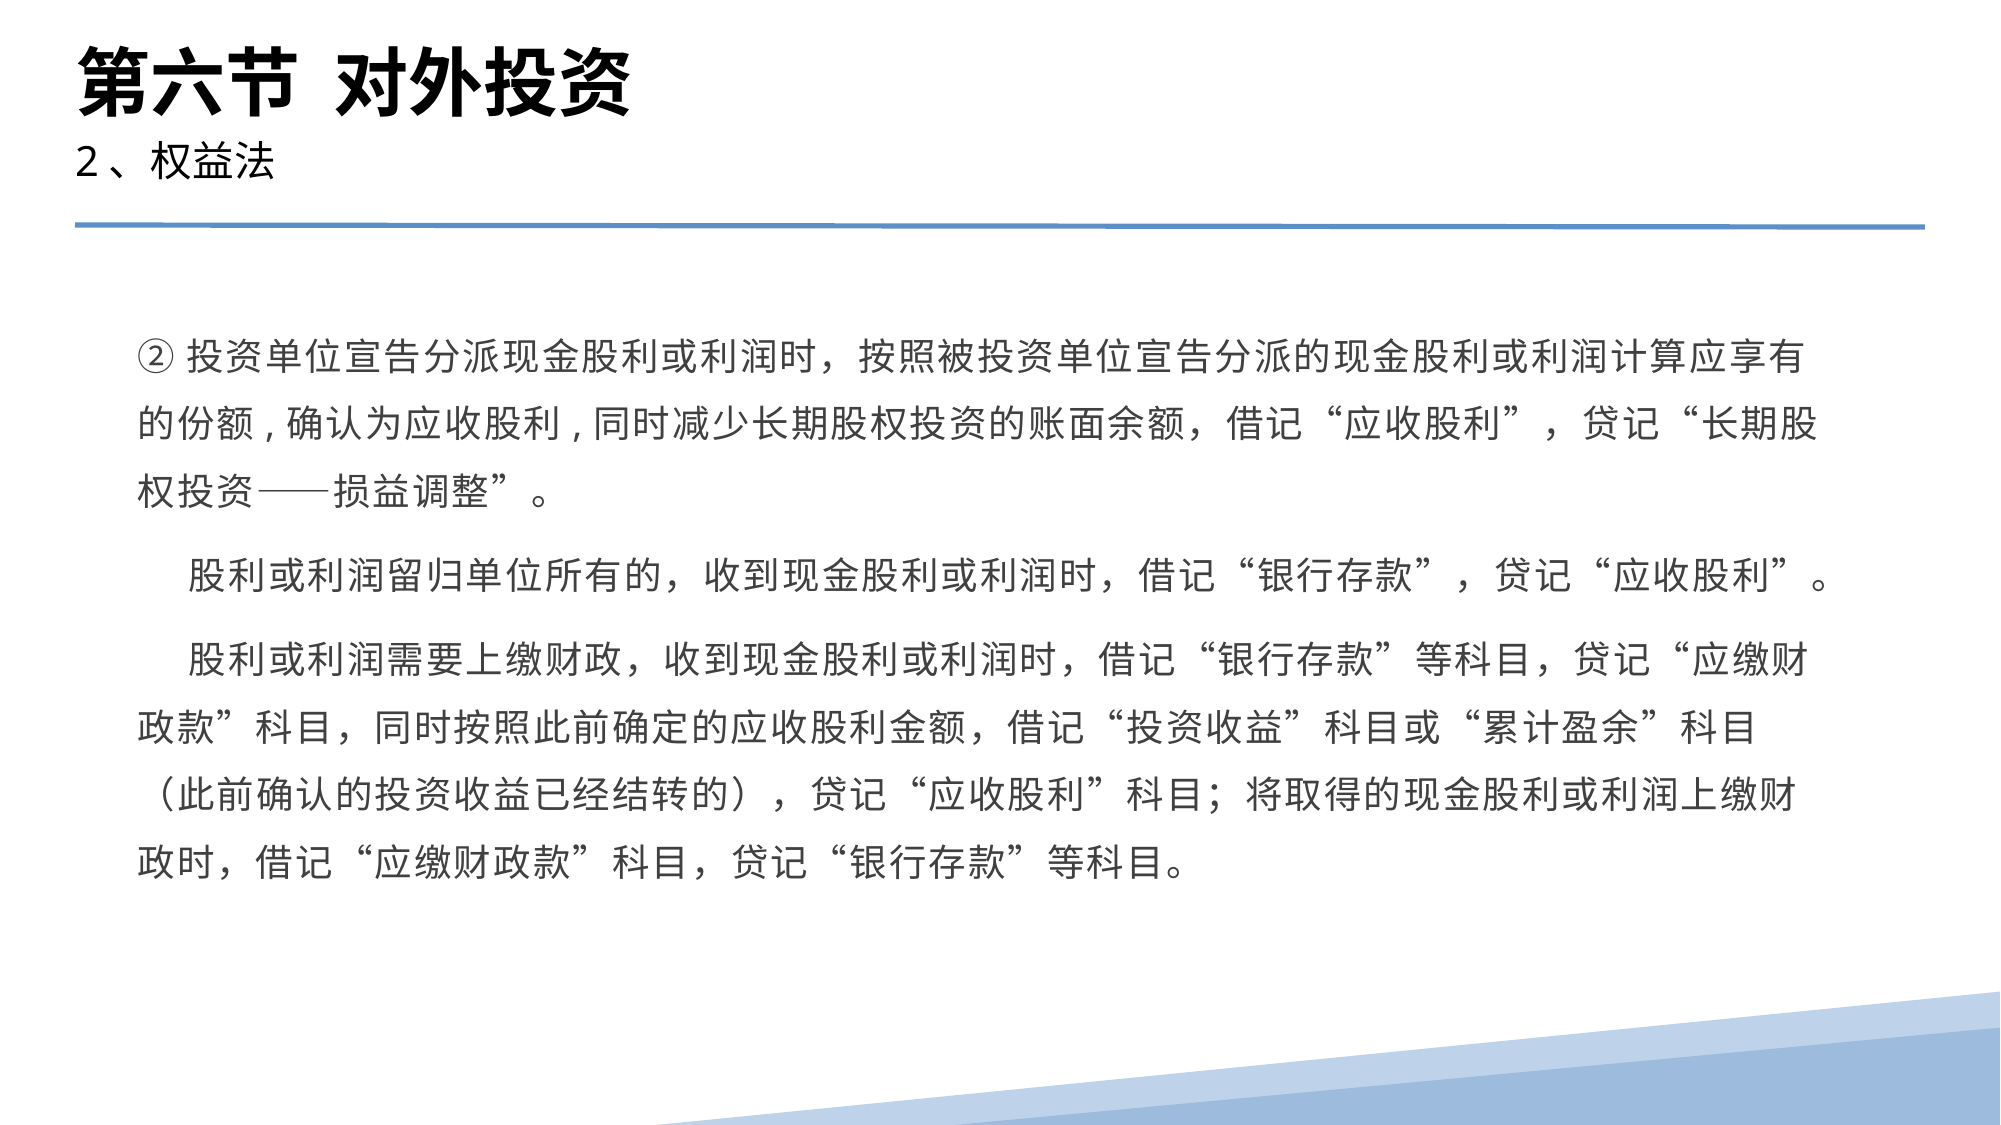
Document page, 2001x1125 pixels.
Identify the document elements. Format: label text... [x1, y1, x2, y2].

text_box ②投资单位宣告分派现金股利或利润时，按照被投资单位宣告分派的现金股利或利润计算应享有的份额,确认为应收股利,同时减少长期股权投资的账面余额，借记“应收股利”，贷记“长期股权投资——损益调整”。 股利或利润留归单位所有的，收到现金股利或利润时，借记“银行存款”，贷记“应收股利”。 股利或利润需要上缴财政，收到现金股利或利润时，借记“银行存款”等科目，贷记“应缴财政款”科目，同时按照此前确定的应收股利金额，借记“投资收益”科目或“累计盈余”科目（此前确认的投资收益已经结转的），贷记“应收股利”科目；将取得的现金股利或利润上缴财政时，借记“应缴财政款”科目，贷记“银行存款”等科目。 [127, 243, 1835, 951]
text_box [656, 991, 2000, 1125]
text_box 2、权益法 [75, 124, 1925, 200]
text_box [74, 224, 1925, 228]
text_box 第六节 对外投资 [75, 24, 1925, 124]
